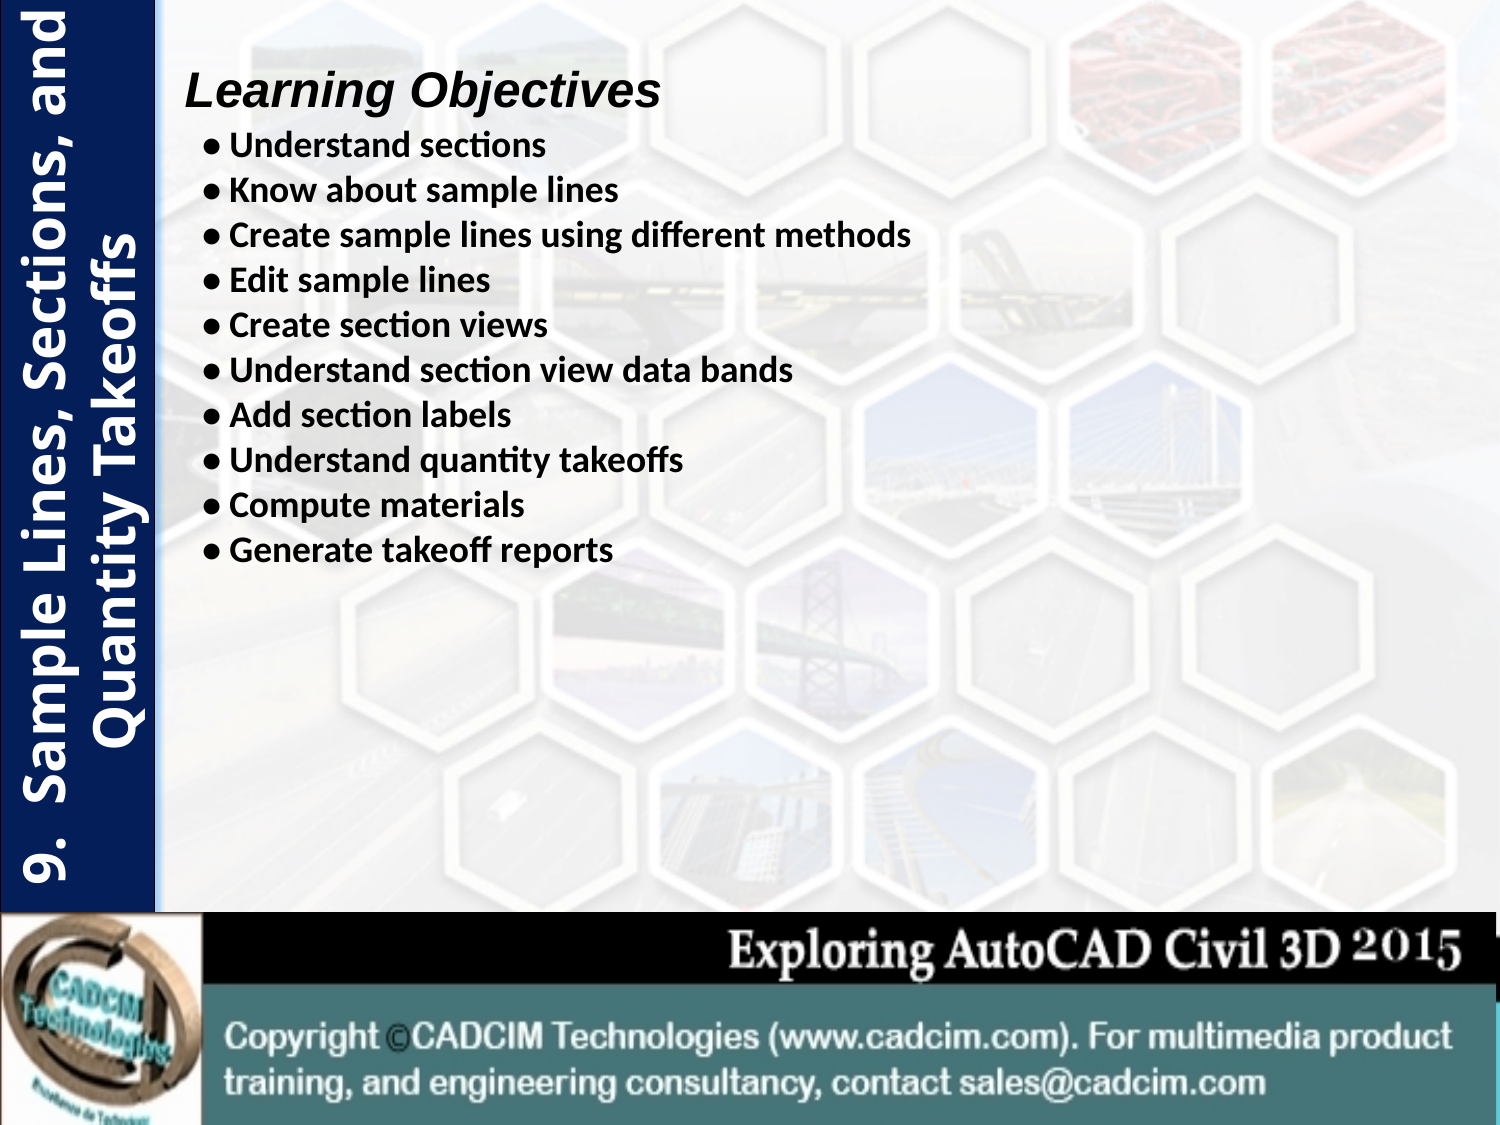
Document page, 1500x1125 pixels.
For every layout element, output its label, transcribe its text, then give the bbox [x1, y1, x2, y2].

text_box Learning Objectives [169, 49, 678, 125]
picture [0, 0, 1500, 1125]
text_box • Understand sections • Know about sample lines • Create sample lines using different methods • Edit sample lines • Create section views • Understand section view data bands • Add section labels • Understand quantity takeoffs • Compute materials • Generate takeoff reports [187, 112, 938, 578]
